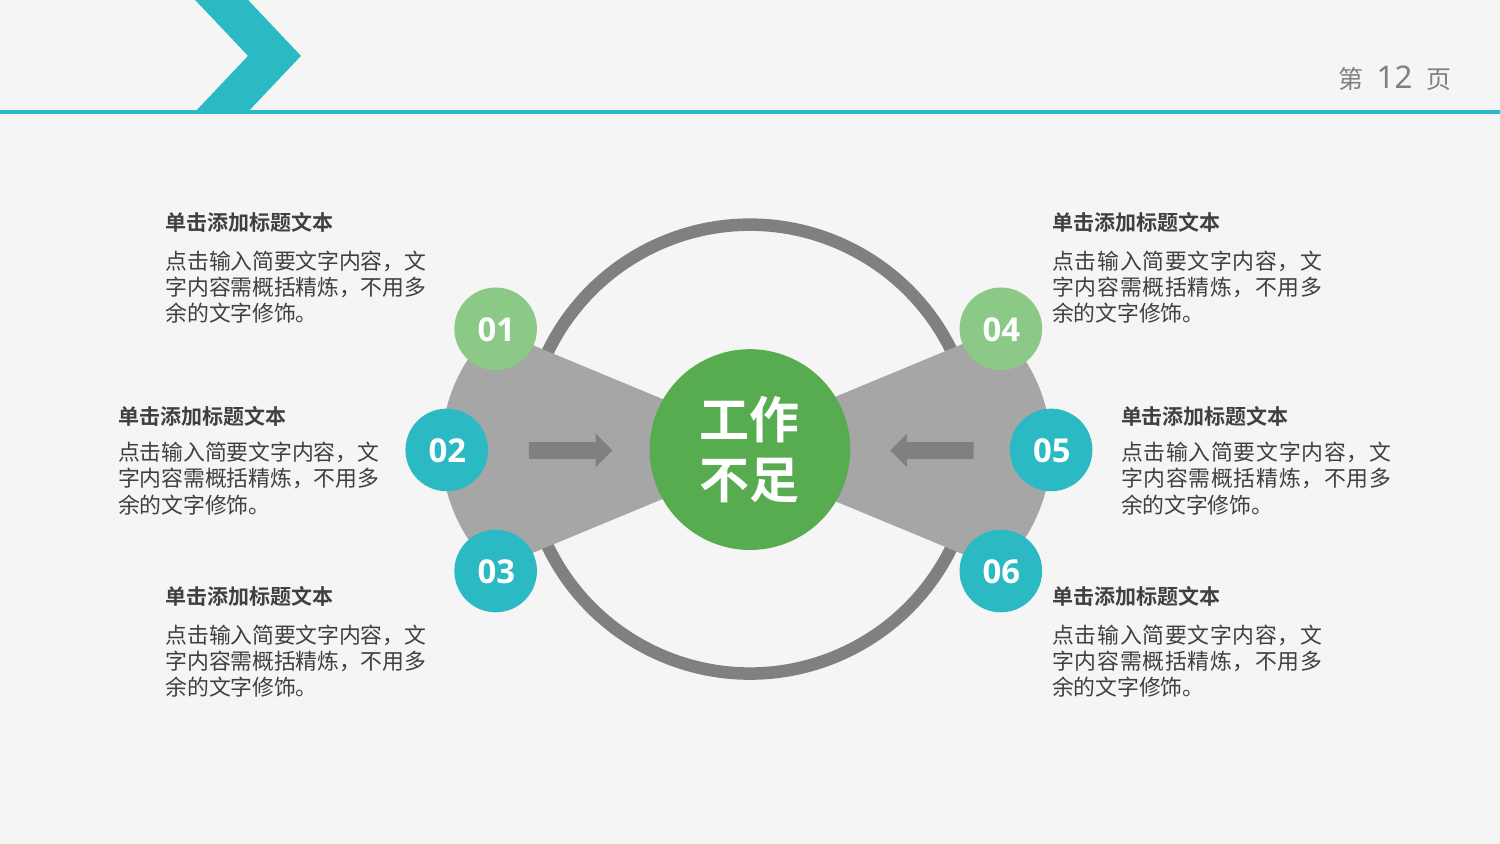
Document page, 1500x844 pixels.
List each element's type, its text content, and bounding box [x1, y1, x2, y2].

text_box [445, 345, 649, 553]
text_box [405, 408, 489, 492]
text_box 点击输入简要文字内容，文字内容需概括精炼，不用多余的文字修饰。 [1052, 621, 1323, 701]
text_box 点击输入简要文字内容，文字内容需概括精炼，不用多余的文字修饰。 [1121, 438, 1392, 518]
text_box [959, 529, 1043, 613]
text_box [1009, 408, 1093, 492]
text_box 单击添加标题文本 [165, 209, 431, 235]
text_box [888, 431, 975, 470]
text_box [649, 349, 851, 550]
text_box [959, 287, 1043, 371]
text_box 点击输入简要文字内容，文字内容需概括精炼，不用多余的文字修饰。 [118, 438, 384, 518]
text_box 点击输入简要文字内容，文字内容需概括精炼，不用多余的文字修饰。 [165, 621, 431, 701]
text_box [527, 431, 614, 470]
text_box 单击添加标题文本 [1052, 209, 1318, 235]
text_box [851, 344, 1048, 554]
text_box [547, 507, 951, 675]
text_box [454, 287, 537, 371]
text_box 单击添加标题文本 [1052, 583, 1318, 609]
text_box 单击添加标题文本 [165, 583, 431, 609]
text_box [454, 529, 537, 613]
text_box 点击输入简要文字内容，文字内容需概括精炼，不用多余的文字修饰。 [1052, 247, 1323, 327]
text_box 单击添加标题文本 [118, 403, 384, 429]
text_box 点击输入简要文字内容，文字内容需概括精炼，不用多余的文字修饰。 [165, 247, 431, 327]
text_box 单击添加标题文本 [1121, 403, 1387, 429]
text_box [548, 223, 951, 391]
